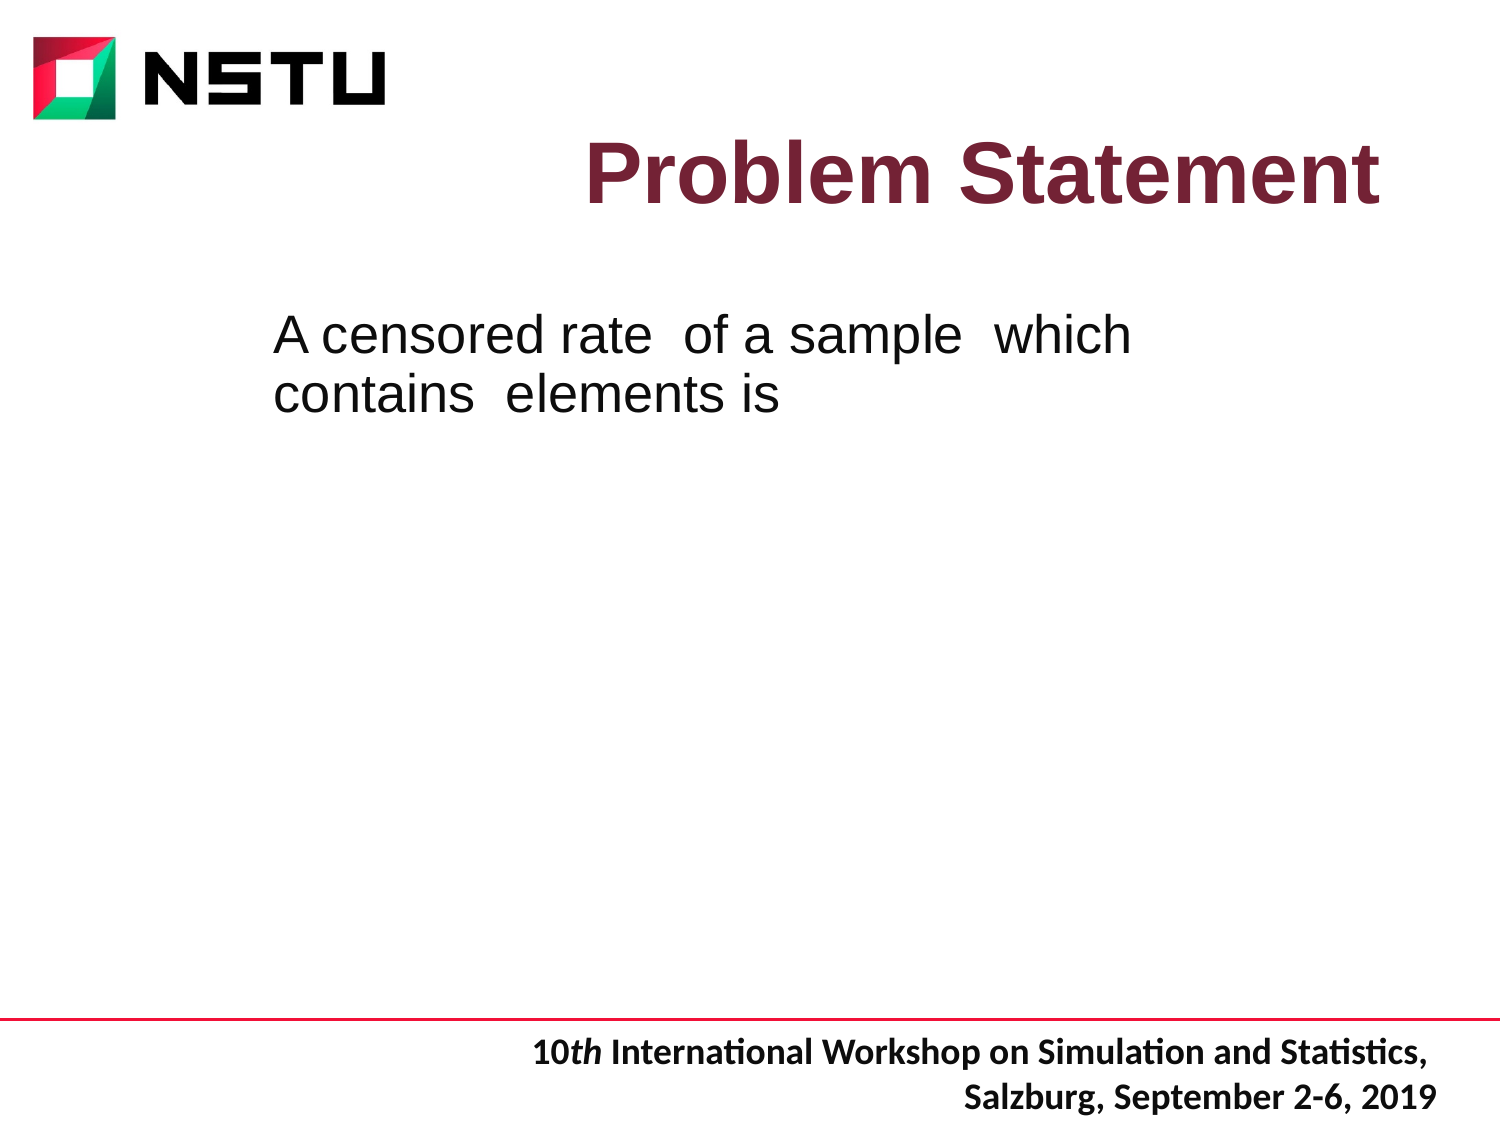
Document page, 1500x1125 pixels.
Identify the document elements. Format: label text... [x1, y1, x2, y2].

title Problem Statement [103, 73, 1397, 278]
text_box 10th International Workshop on Simulation and Statistics, Salzburg, September 2-6, 2019 [71, 1020, 1453, 1125]
picture [33, 0, 385, 157]
